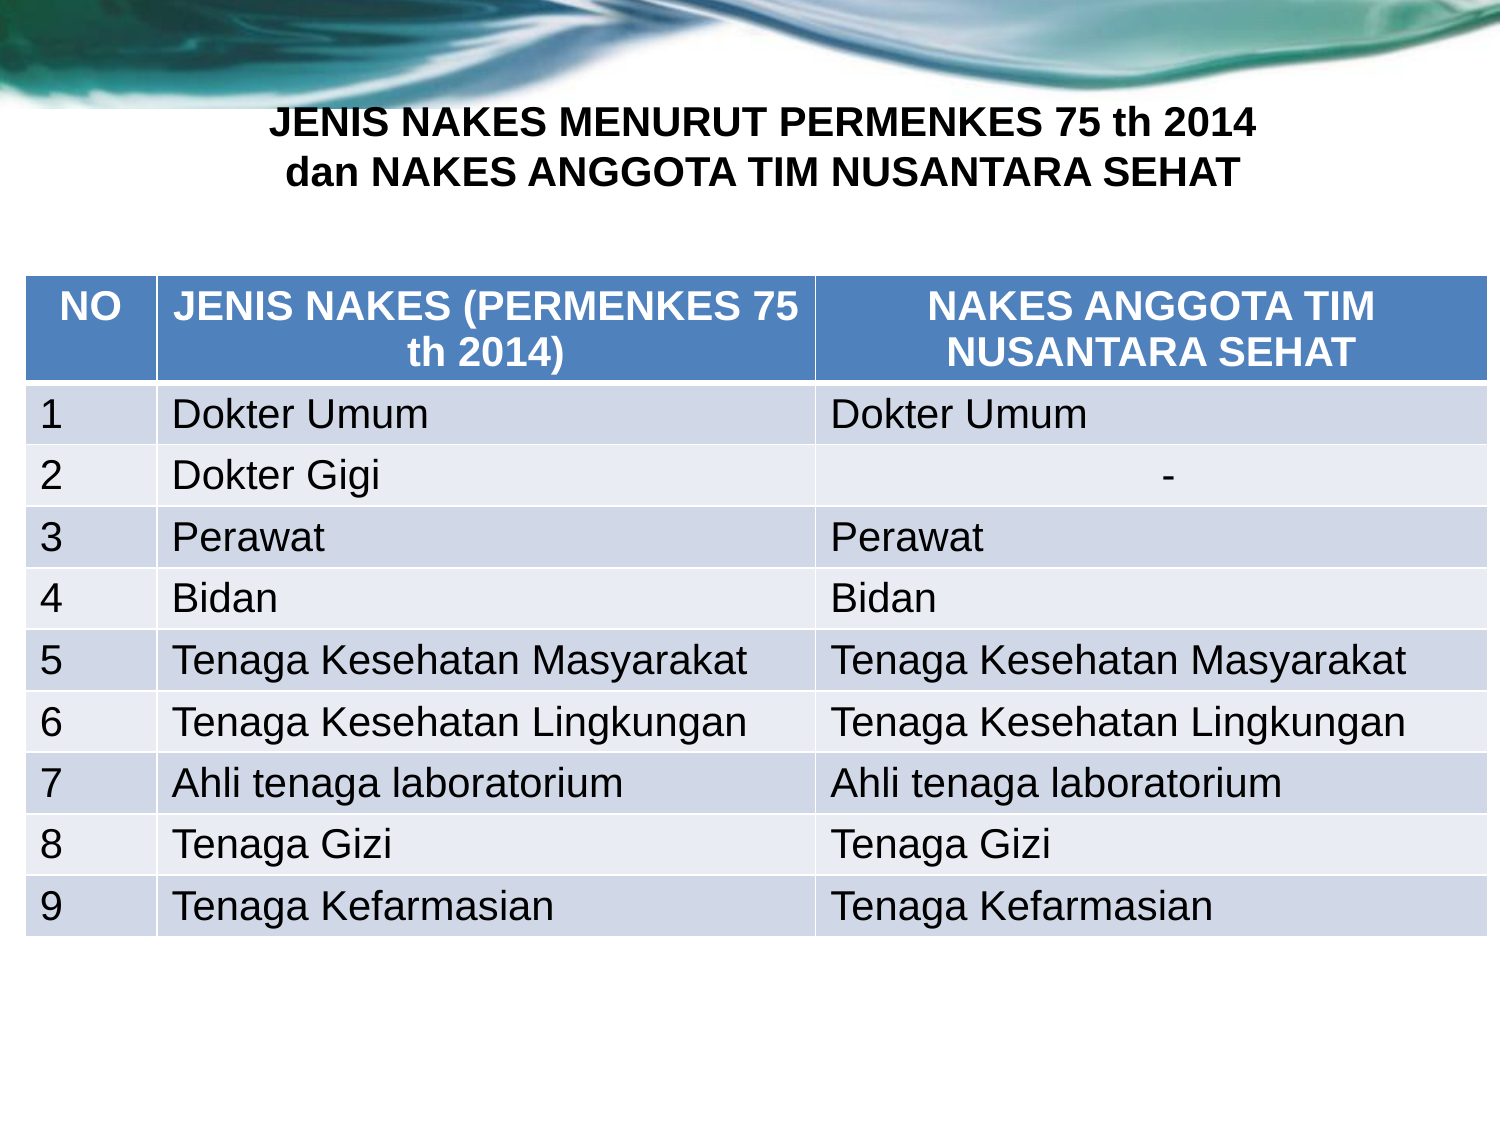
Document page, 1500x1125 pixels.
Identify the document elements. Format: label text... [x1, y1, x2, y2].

table_cell - [816, 445, 1487, 505]
table_cell Tenaga Gizi [816, 815, 1487, 874]
table_cell 8 [26, 815, 156, 874]
table_cell 5 [26, 630, 156, 690]
table_cell 3 [26, 507, 156, 567]
table_cell Tenaga Kesehatan Masyarakat [158, 630, 815, 690]
table_cell Tenaga Kesehatan Lingkungan [816, 692, 1487, 751]
table_cell Tenaga Gizi [158, 815, 815, 874]
table_cell Ahli tenaga laboratorium [816, 753, 1487, 813]
table_header NO [26, 276, 156, 380]
table_cell Tenaga Kefarmasian [816, 876, 1487, 936]
table_cell Bidan [816, 569, 1487, 628]
table_cell Tenaga Kefarmasian [158, 876, 815, 936]
table_cell 4 [26, 569, 156, 628]
table_cell 9 [26, 876, 156, 936]
table_cell 7 [26, 753, 156, 813]
table_cell Bidan [158, 569, 815, 628]
table_cell Tenaga Kesehatan Masyarakat [816, 630, 1487, 690]
table_cell Perawat [158, 507, 815, 567]
table_cell Dokter Umum [158, 386, 815, 444]
table_cell 6 [26, 692, 156, 751]
table_cell Dokter Umum [816, 386, 1487, 444]
table_header NAKES ANGGOTA TIM NUSANTARA SEHAT [816, 276, 1487, 380]
picture [0, 0, 1500, 109]
table_cell Tenaga Kesehatan Lingkungan [158, 692, 815, 751]
table_cell Dokter Gigi [158, 445, 815, 505]
table_cell Perawat [816, 507, 1487, 567]
table_cell Ahli tenaga laboratorium [158, 753, 815, 813]
table_cell 2 [26, 445, 156, 505]
text_box JENIS NAKES MENURUT PERMENKES 75 th 2014 dan NAKES ANGGOTA TIM NUSANTARA SEHAT [254, 87, 1272, 203]
table_cell 1 [26, 386, 156, 444]
table_header JENIS NAKES (PERMENKES 75 th 2014) [158, 276, 815, 380]
